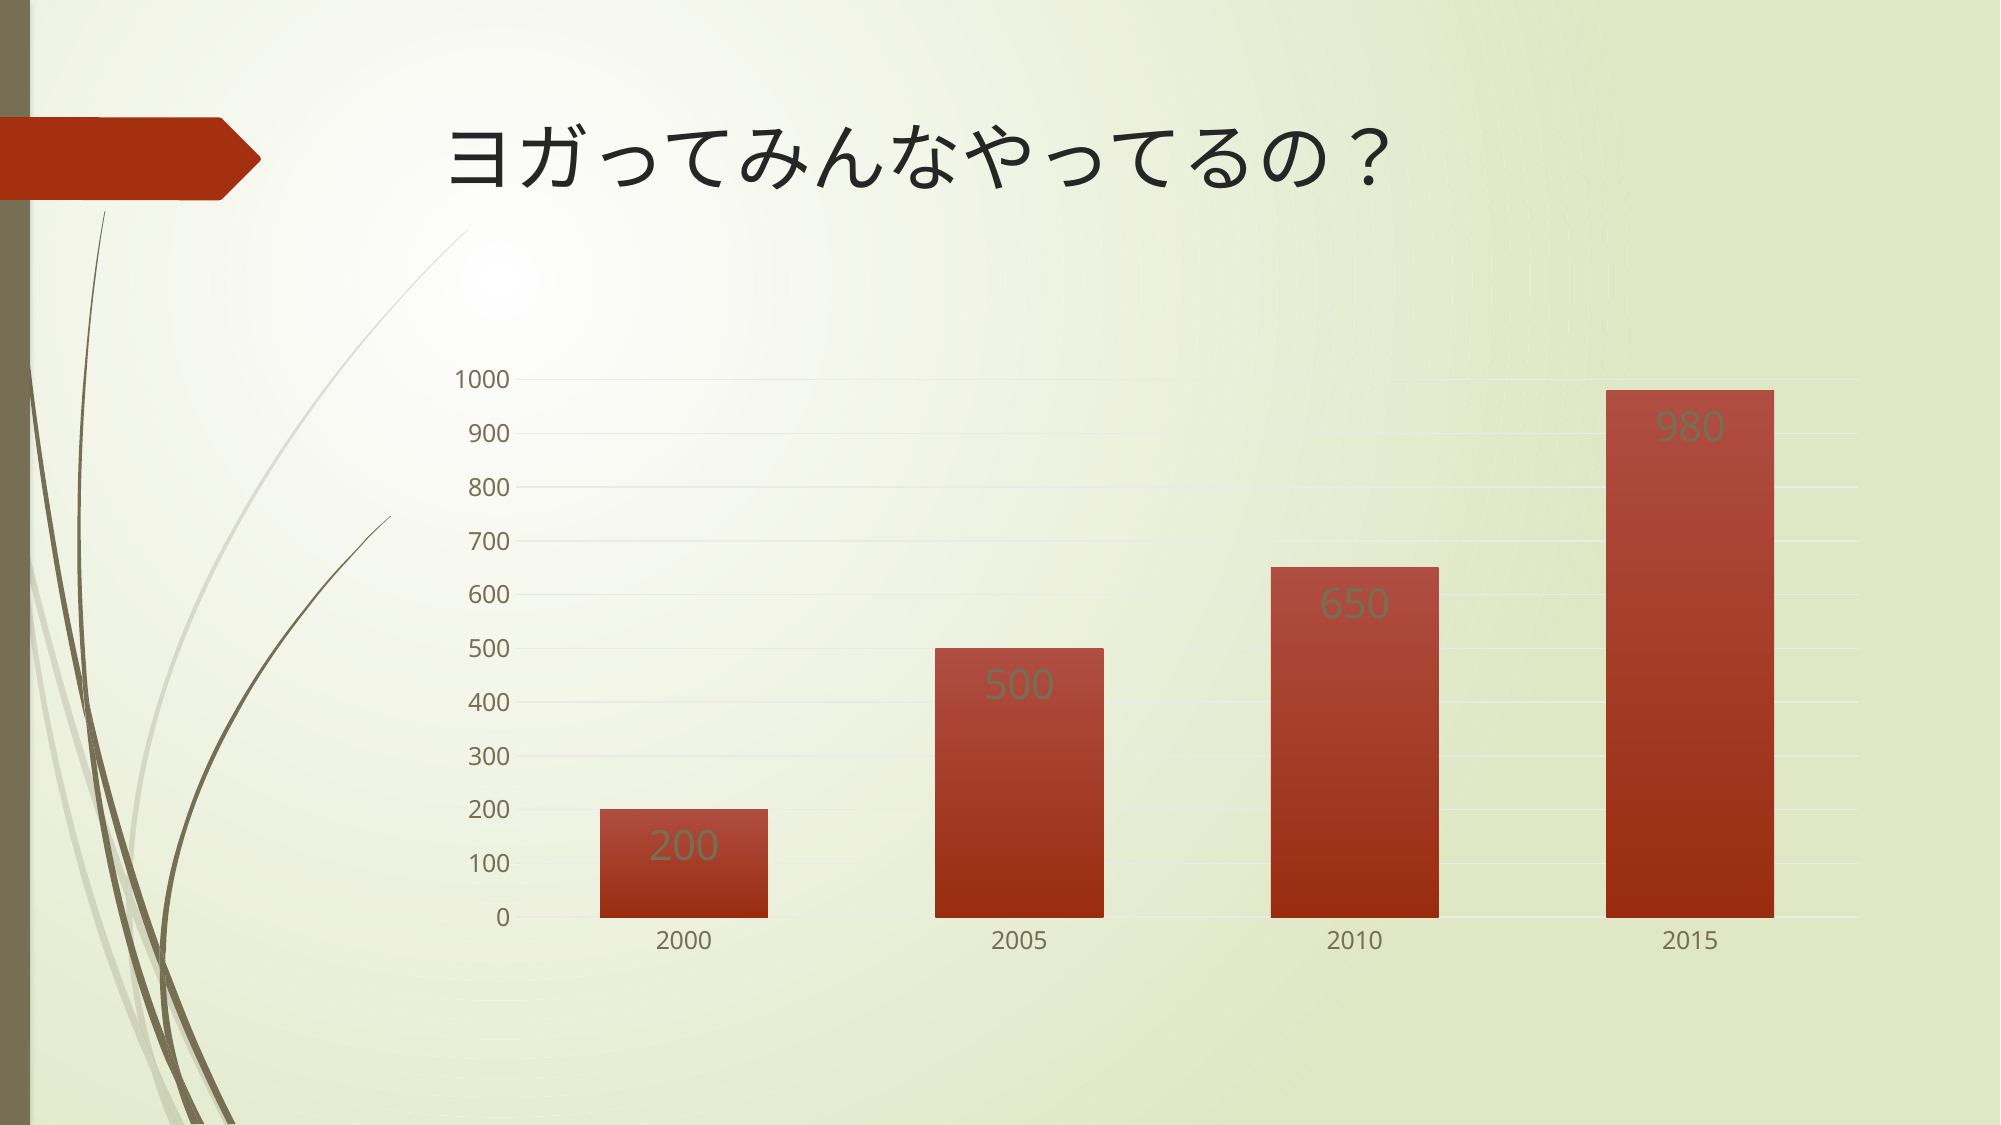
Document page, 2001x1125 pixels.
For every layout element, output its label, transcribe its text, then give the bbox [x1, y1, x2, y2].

title ヨガってみんなやってるの？ [425, 102, 1888, 313]
chart [424, 349, 1888, 971]
